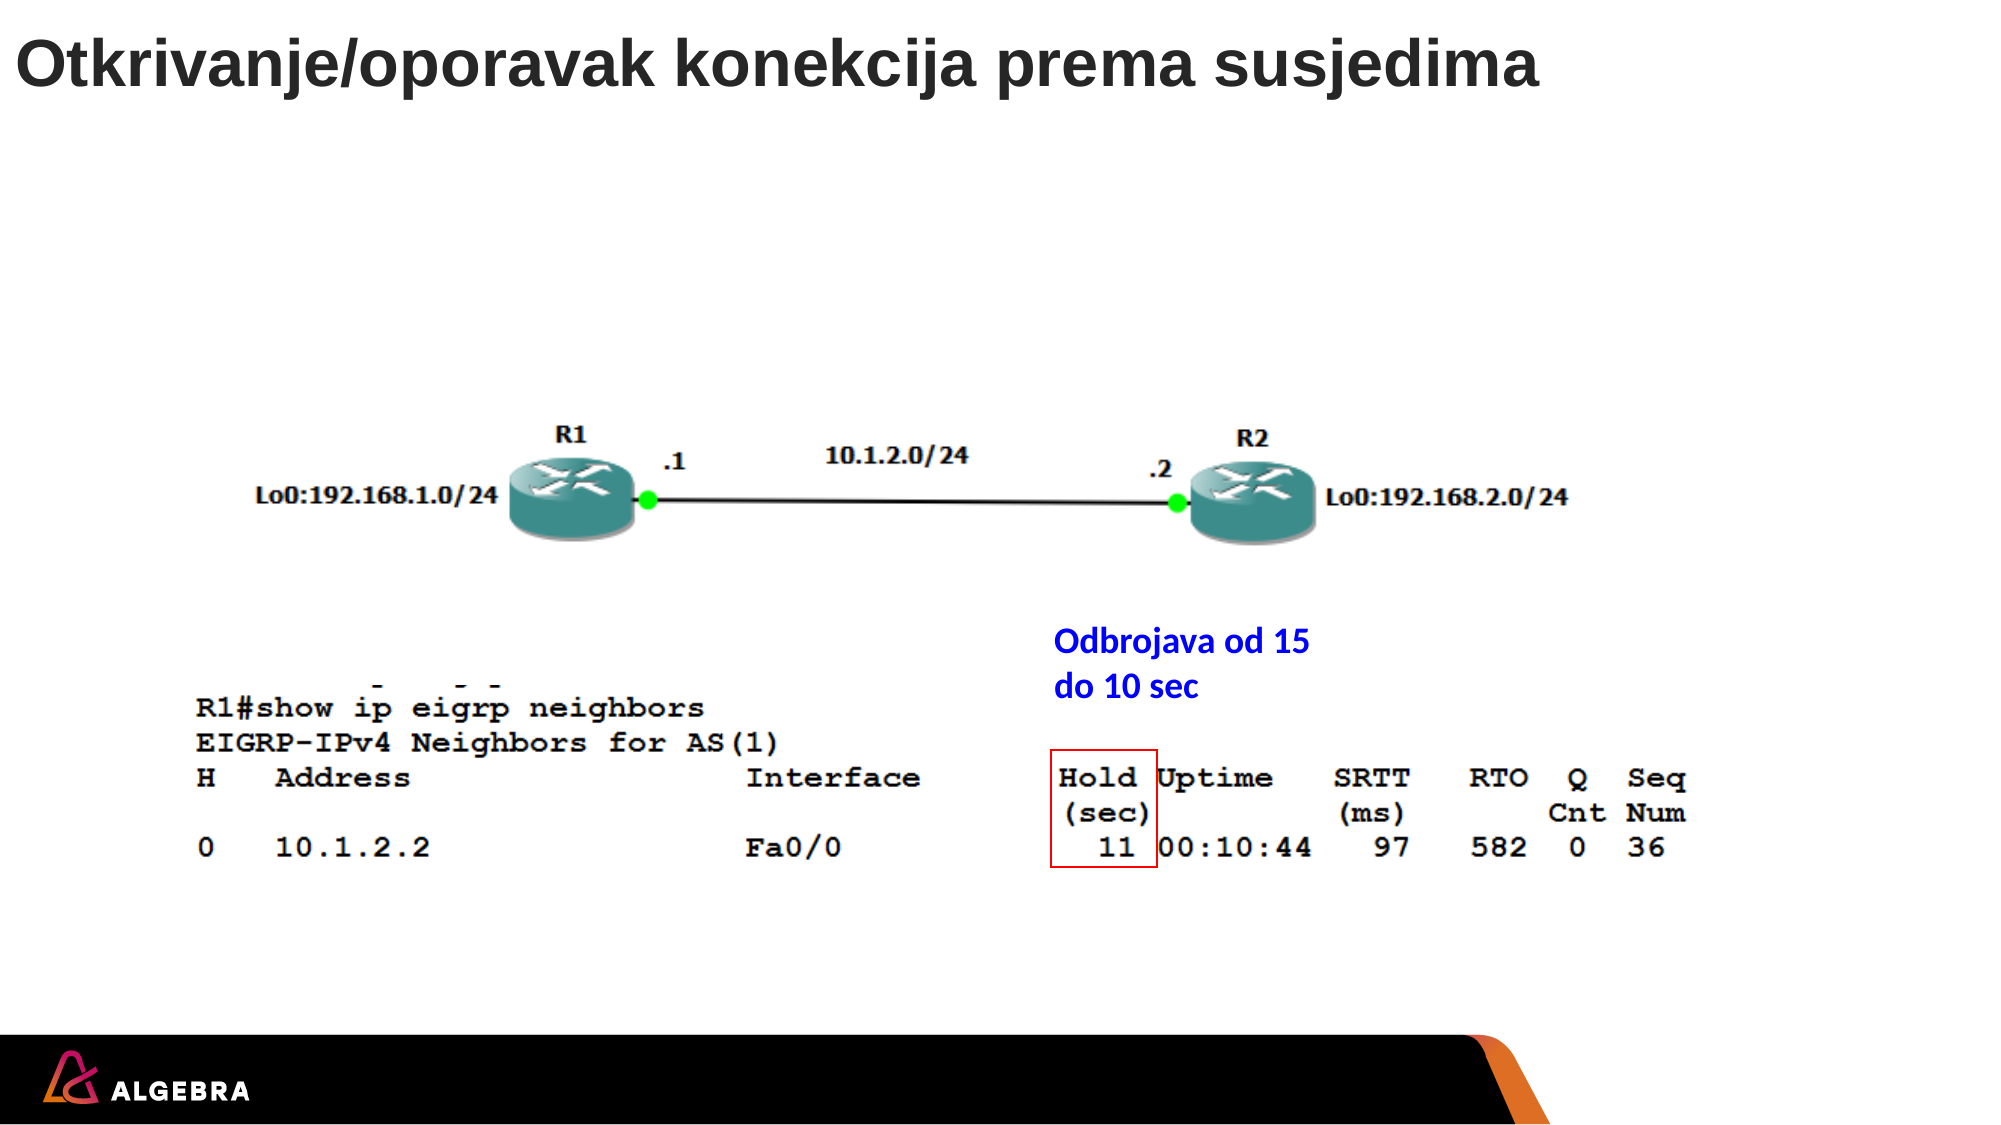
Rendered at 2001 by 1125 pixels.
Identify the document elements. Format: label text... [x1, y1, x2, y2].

picture [0, 1034, 1733, 1125]
picture [195, 187, 1696, 863]
text_box [1050, 863, 1158, 868]
title Otkrivanje/oporavak konekcija prema susjedima [0, 0, 1843, 130]
